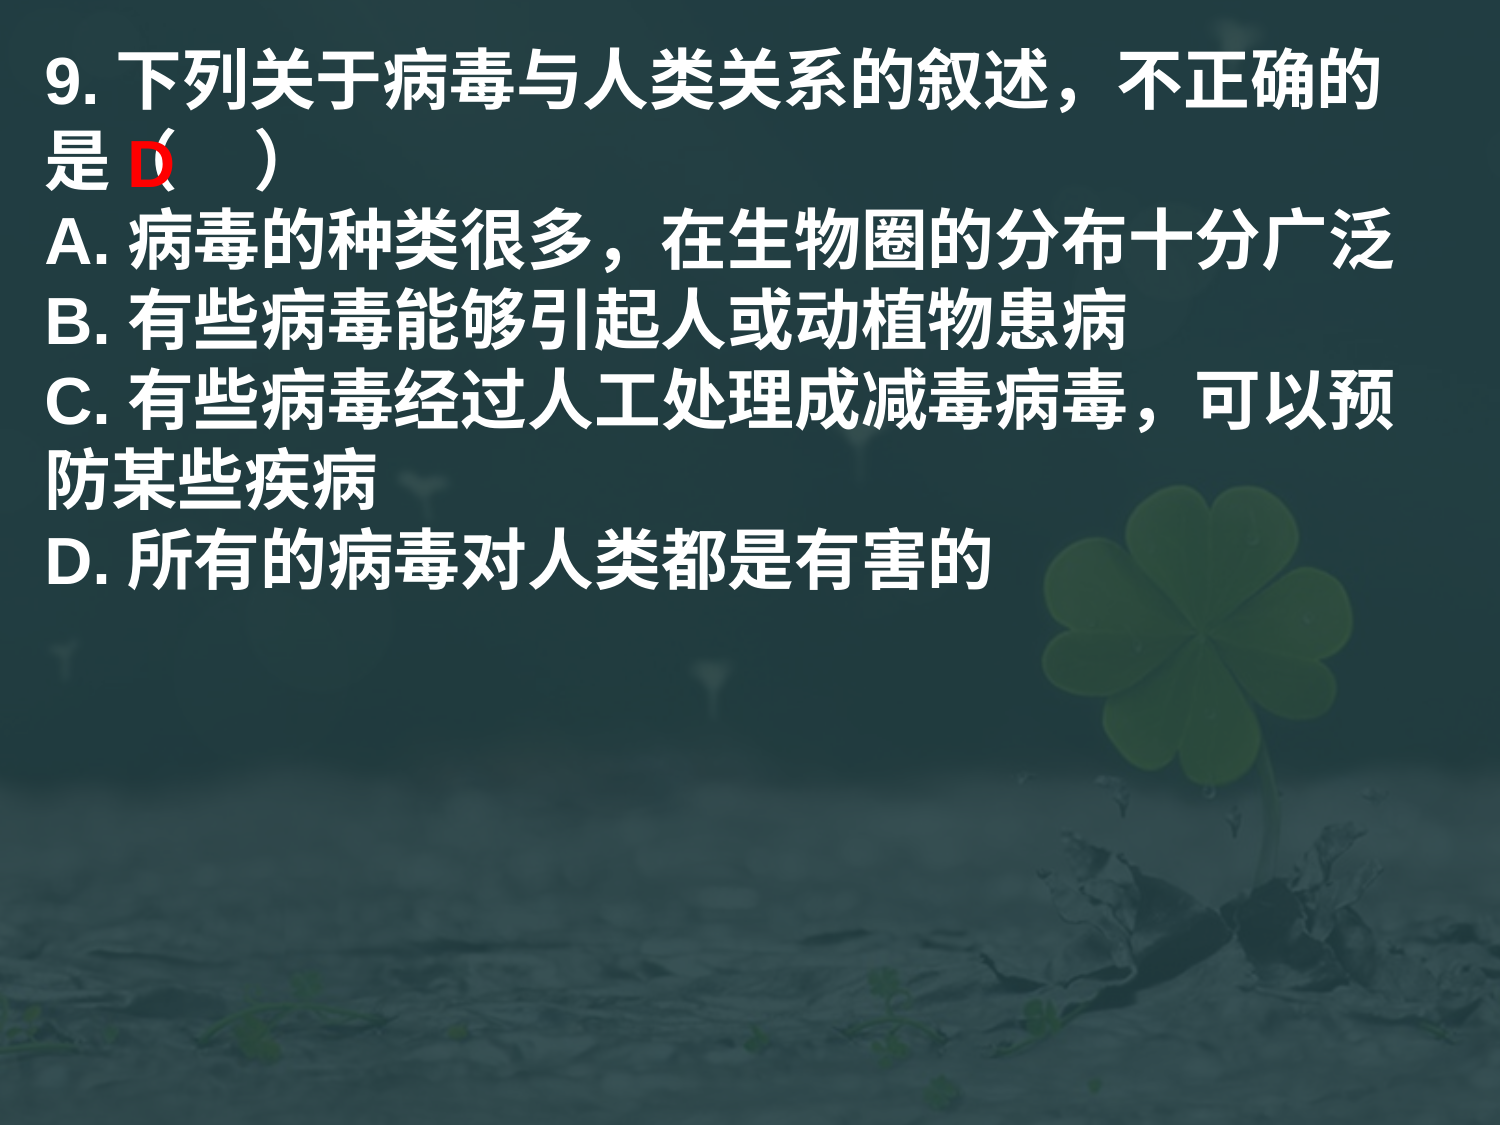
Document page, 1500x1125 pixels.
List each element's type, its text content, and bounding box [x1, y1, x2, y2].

text_box 9.下列关于病毒与人类关系的叙述，不正确的是（ ） A.病毒的种类很多，在生物圈的分布十分广泛 B.有些病毒能够引起人或动植物患病 C.有些病毒经过人工处理成减毒病毒，可以预防某些疾病 D.所有的病毒对人类都是有害的 [29, 30, 1459, 719]
text_box D [112, 113, 219, 209]
